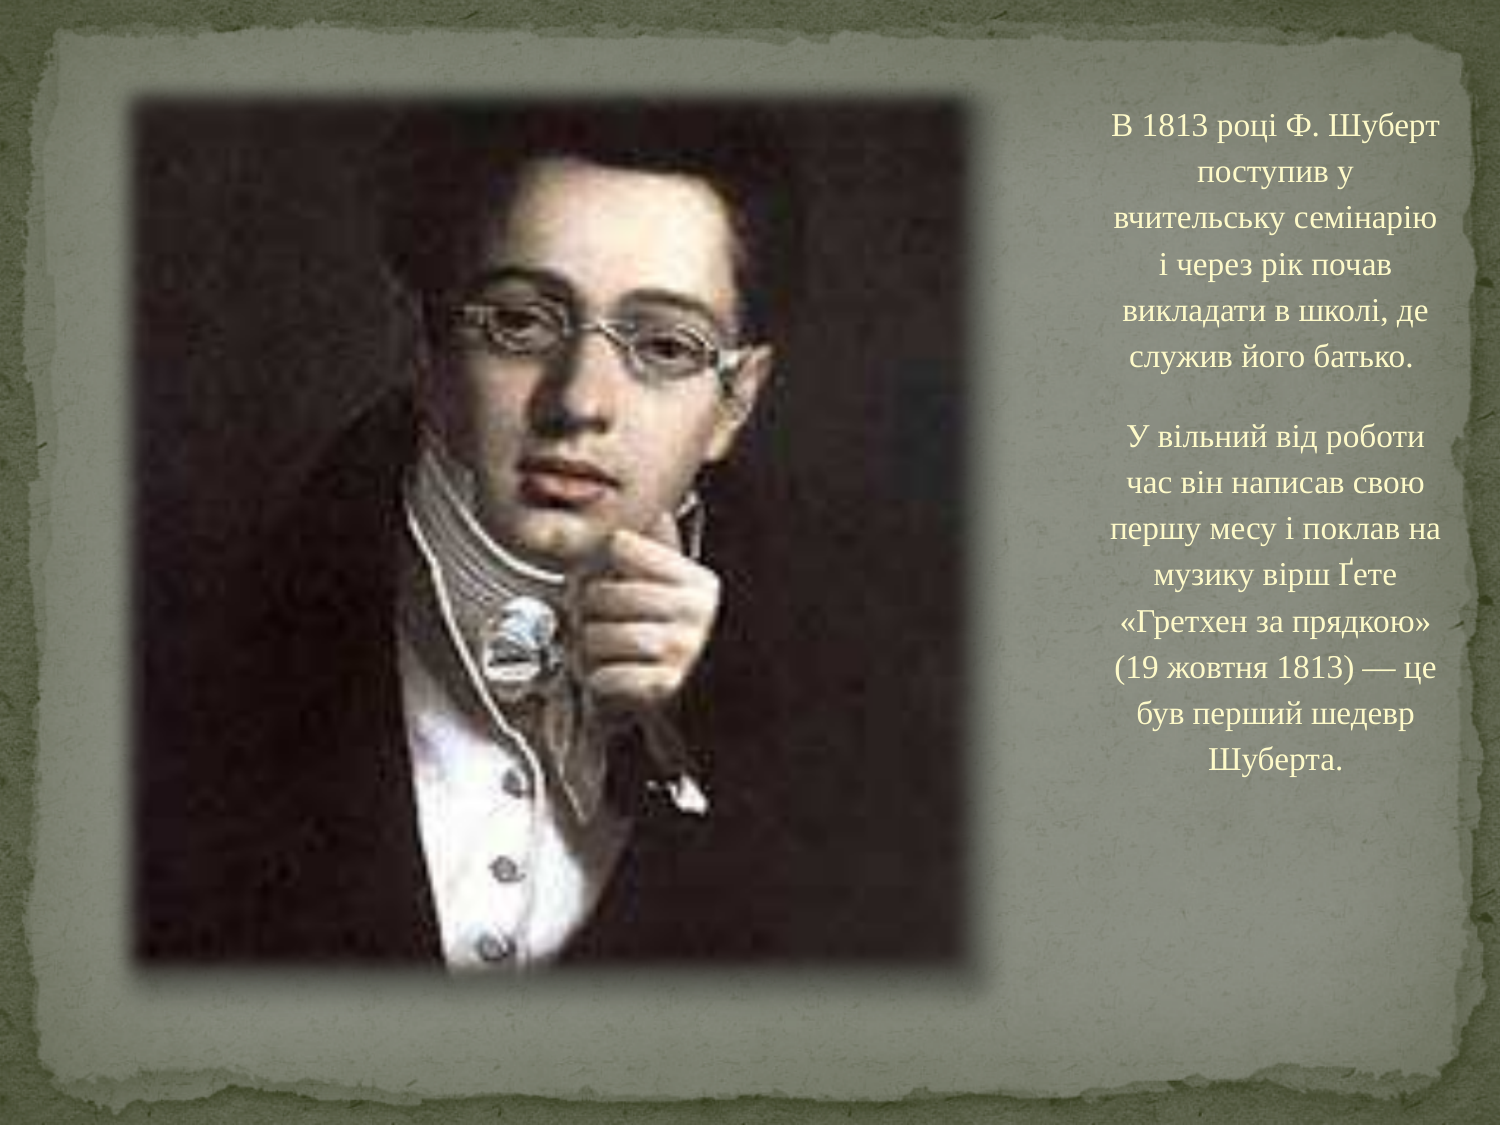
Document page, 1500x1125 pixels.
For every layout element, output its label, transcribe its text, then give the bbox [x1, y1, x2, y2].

list В 1813 році Ф. Шуберт поступив у вчительську семінарію і через рік почав викладати в школі, де служив його батько. У вільний від роботи час він написав свою першу месу і поклав на музику вірш Ґете «Гретхен за прядкою» (19 жовтня 1813) — це був перший шедевр Шуберта. [1092, 90, 1459, 988]
picture [113, 79, 987, 988]
